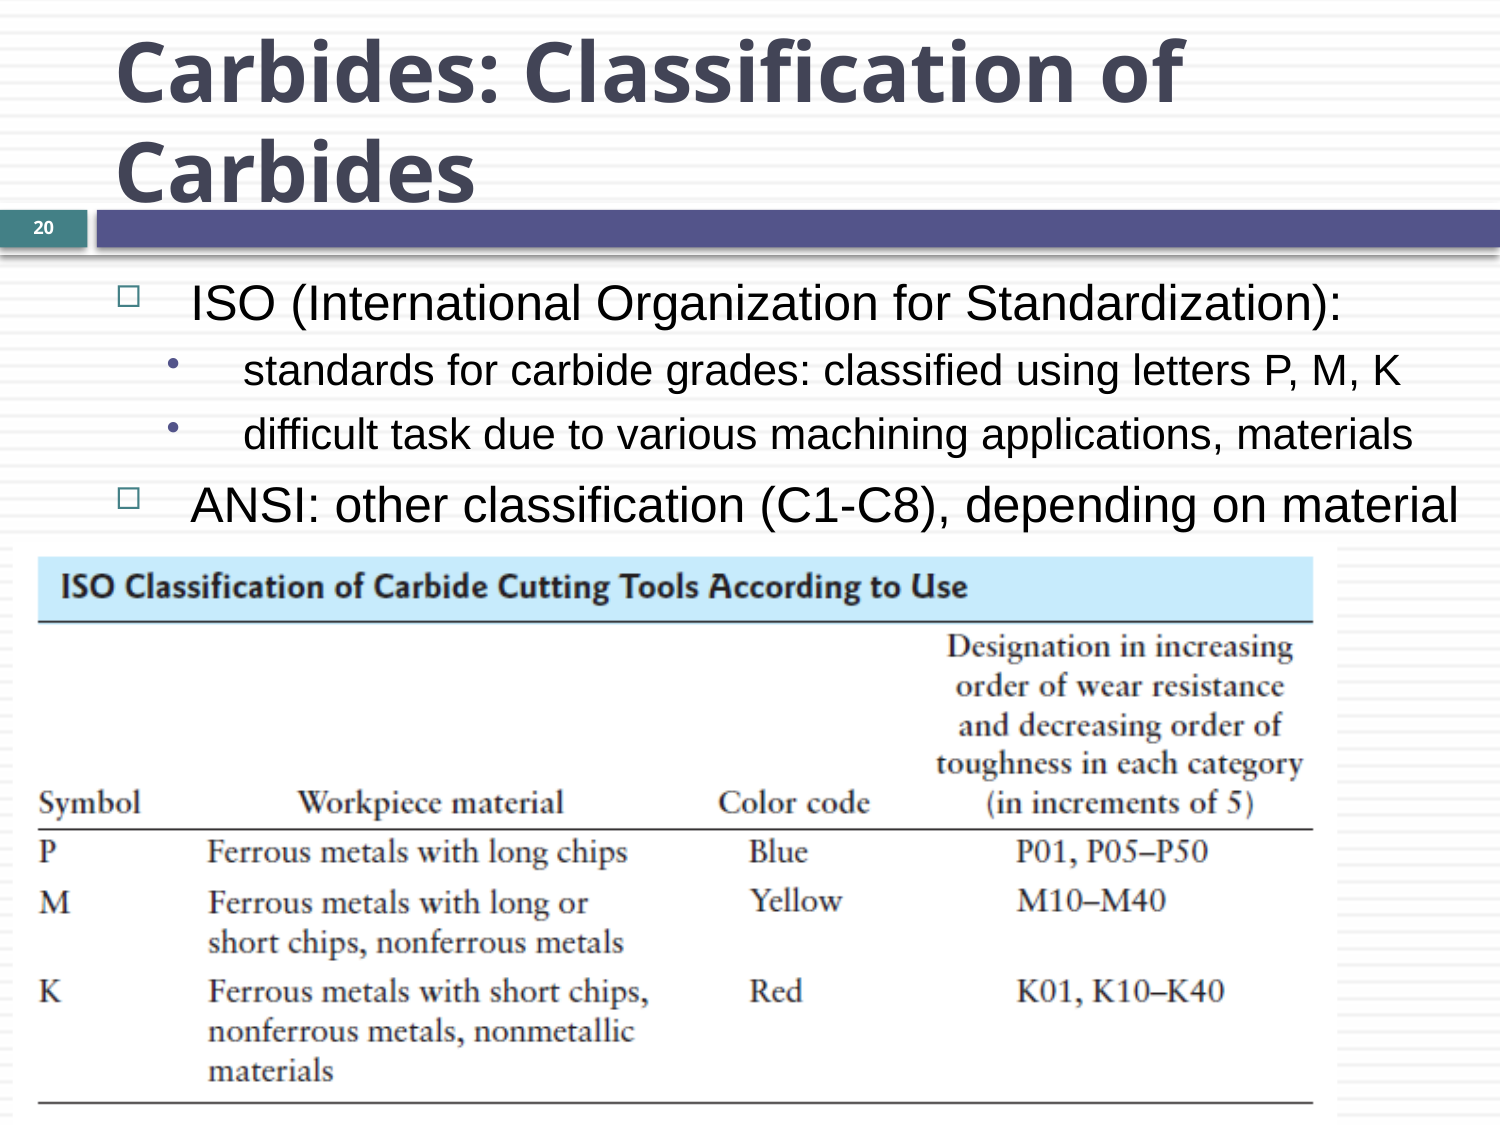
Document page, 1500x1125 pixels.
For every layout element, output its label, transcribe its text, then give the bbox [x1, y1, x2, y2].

slide_number 20 [0, 208, 88, 249]
list ISO (International Organization for Standardization): standards for carbide grades: classified using letters P, M, K difficult task due to various machining applications, materials ANSI: other classification (C1-C8), depending on material [100, 262, 1500, 1063]
picture [12, 542, 1338, 1125]
title Carbides: Classification of Carbides [99, 37, 1438, 200]
